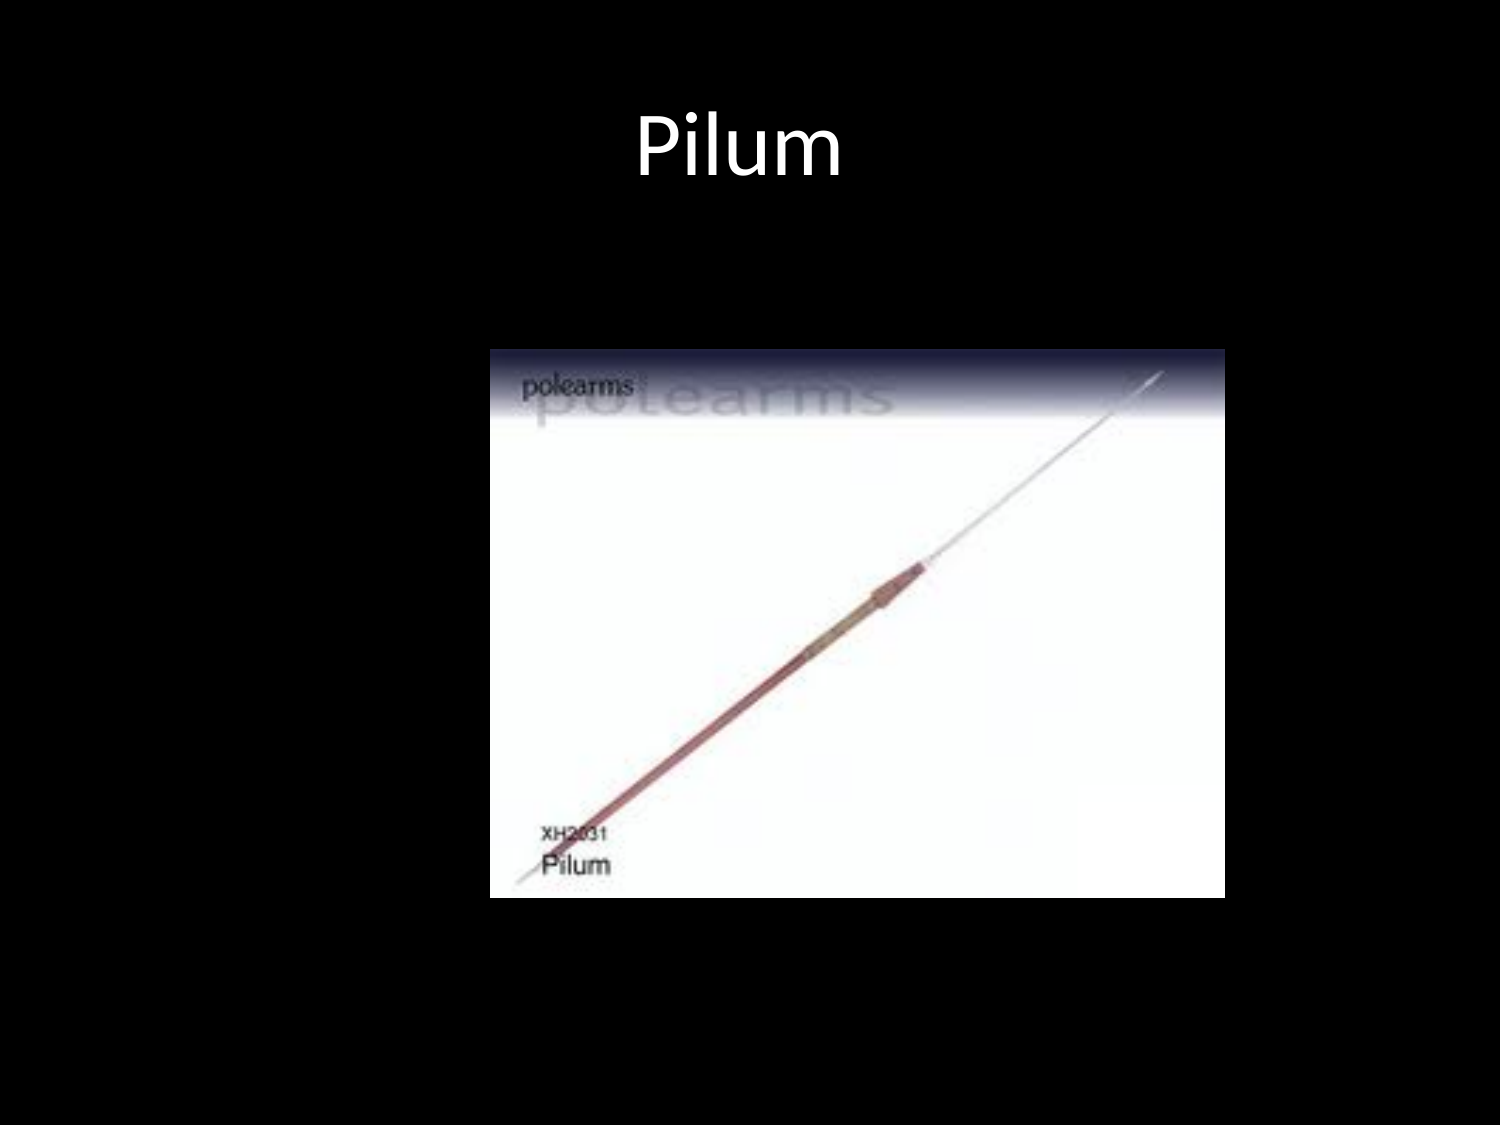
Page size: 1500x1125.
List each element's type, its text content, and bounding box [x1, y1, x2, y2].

title Pilum [75, 45, 1425, 233]
picture [489, 349, 1226, 899]
